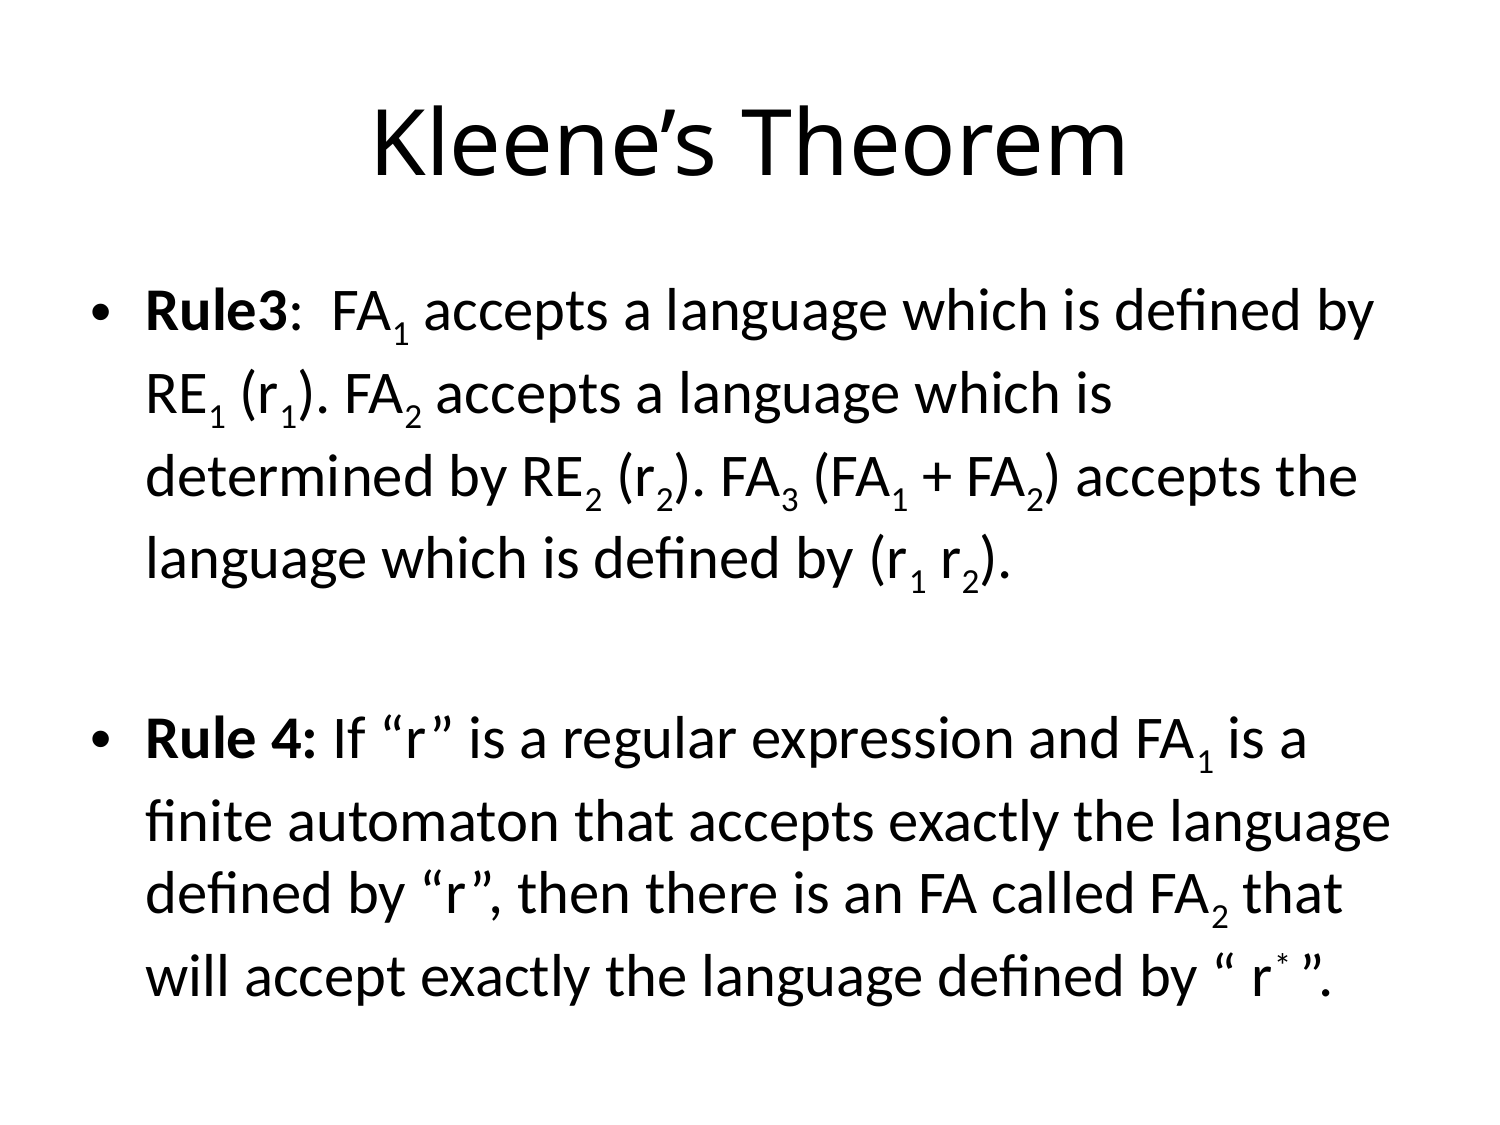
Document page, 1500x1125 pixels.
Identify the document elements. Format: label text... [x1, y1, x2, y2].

title Kleene’s Theorem [75, 45, 1425, 233]
list Rule3: FA1 accepts a language which is defined by RE1 (r1). FA2 accepts a language which is determined by RE2 (r2). FA3 (FA1 + FA2) accepts the language which is defined by (r1 r2). Rule 4: If “r” is a regular expression and FA1 is a finite automaton that accepts exactly the language defined by “r”, then there is an FA called FA2 that will accept exactly the language defined by “ r* ”. [75, 262, 1425, 1075]
